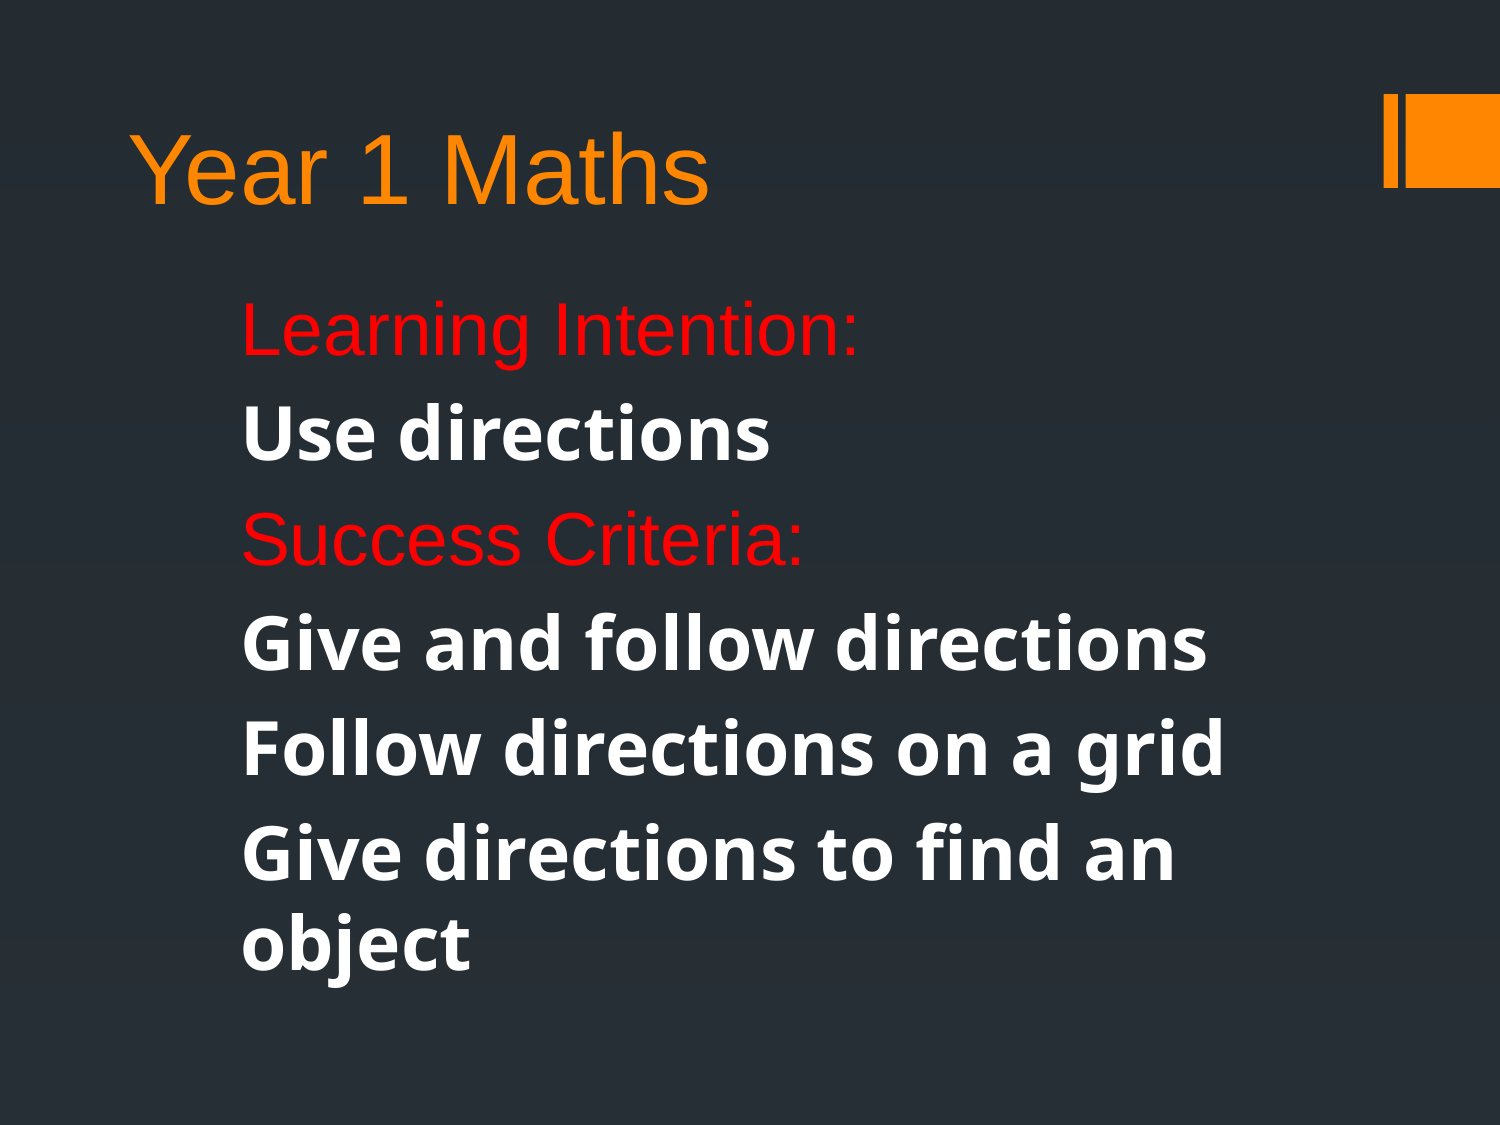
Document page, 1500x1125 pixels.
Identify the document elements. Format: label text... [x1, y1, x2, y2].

subtitle Learning Intention: Use directions Success Criteria: Give and follow directions Follow directions on a grid Give directions to find an object [225, 273, 1275, 1073]
title Year 1 Maths [112, 37, 1388, 233]
